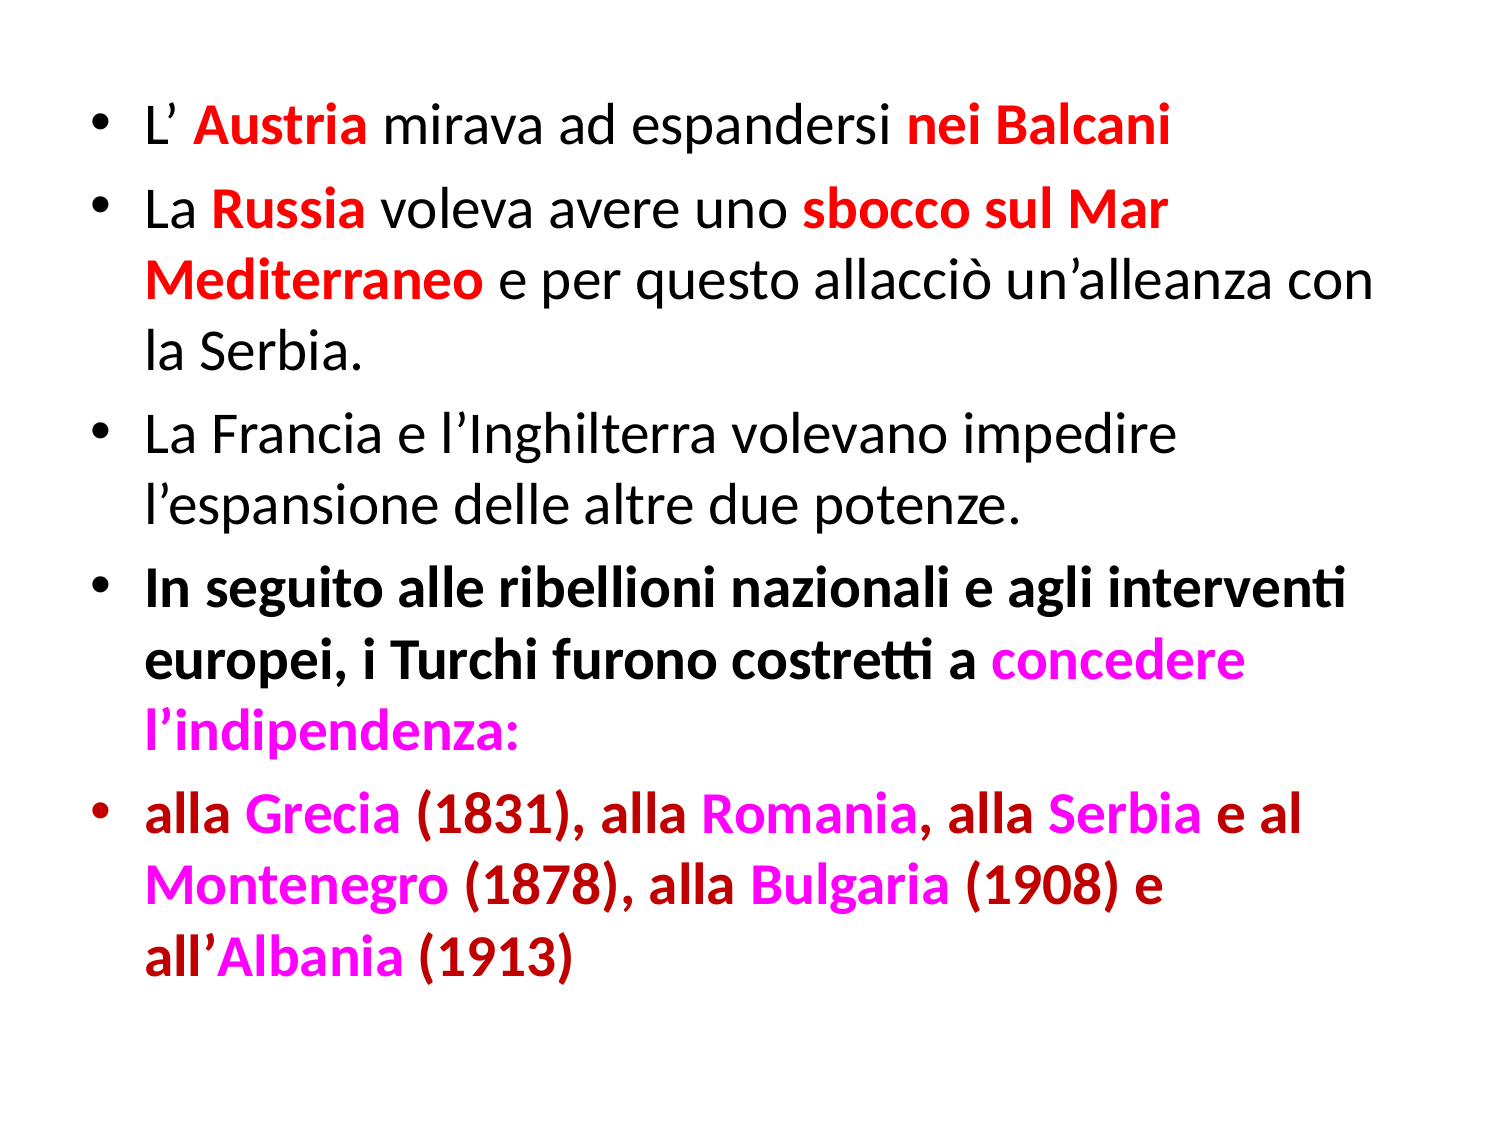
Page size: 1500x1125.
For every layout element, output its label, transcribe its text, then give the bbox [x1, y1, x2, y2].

list L’ Austria mirava ad espandersi nei Balcani La Russia voleva avere uno sbocco sul Mar Mediterraneo e per questo allacciò un’alleanza con la Serbia. La Francia e l’Inghilterra volevano impedire l’espansione delle altre due potenze. In seguito alle ribellioni nazionali e agli interventi europei, i Turchi furono costretti a concedere l’indipendenza: alla Grecia (1831), alla Romania, alla Serbia e al Montenegro (1878), alla Bulgaria (1908) e all’Albania (1913) [75, 78, 1425, 1005]
